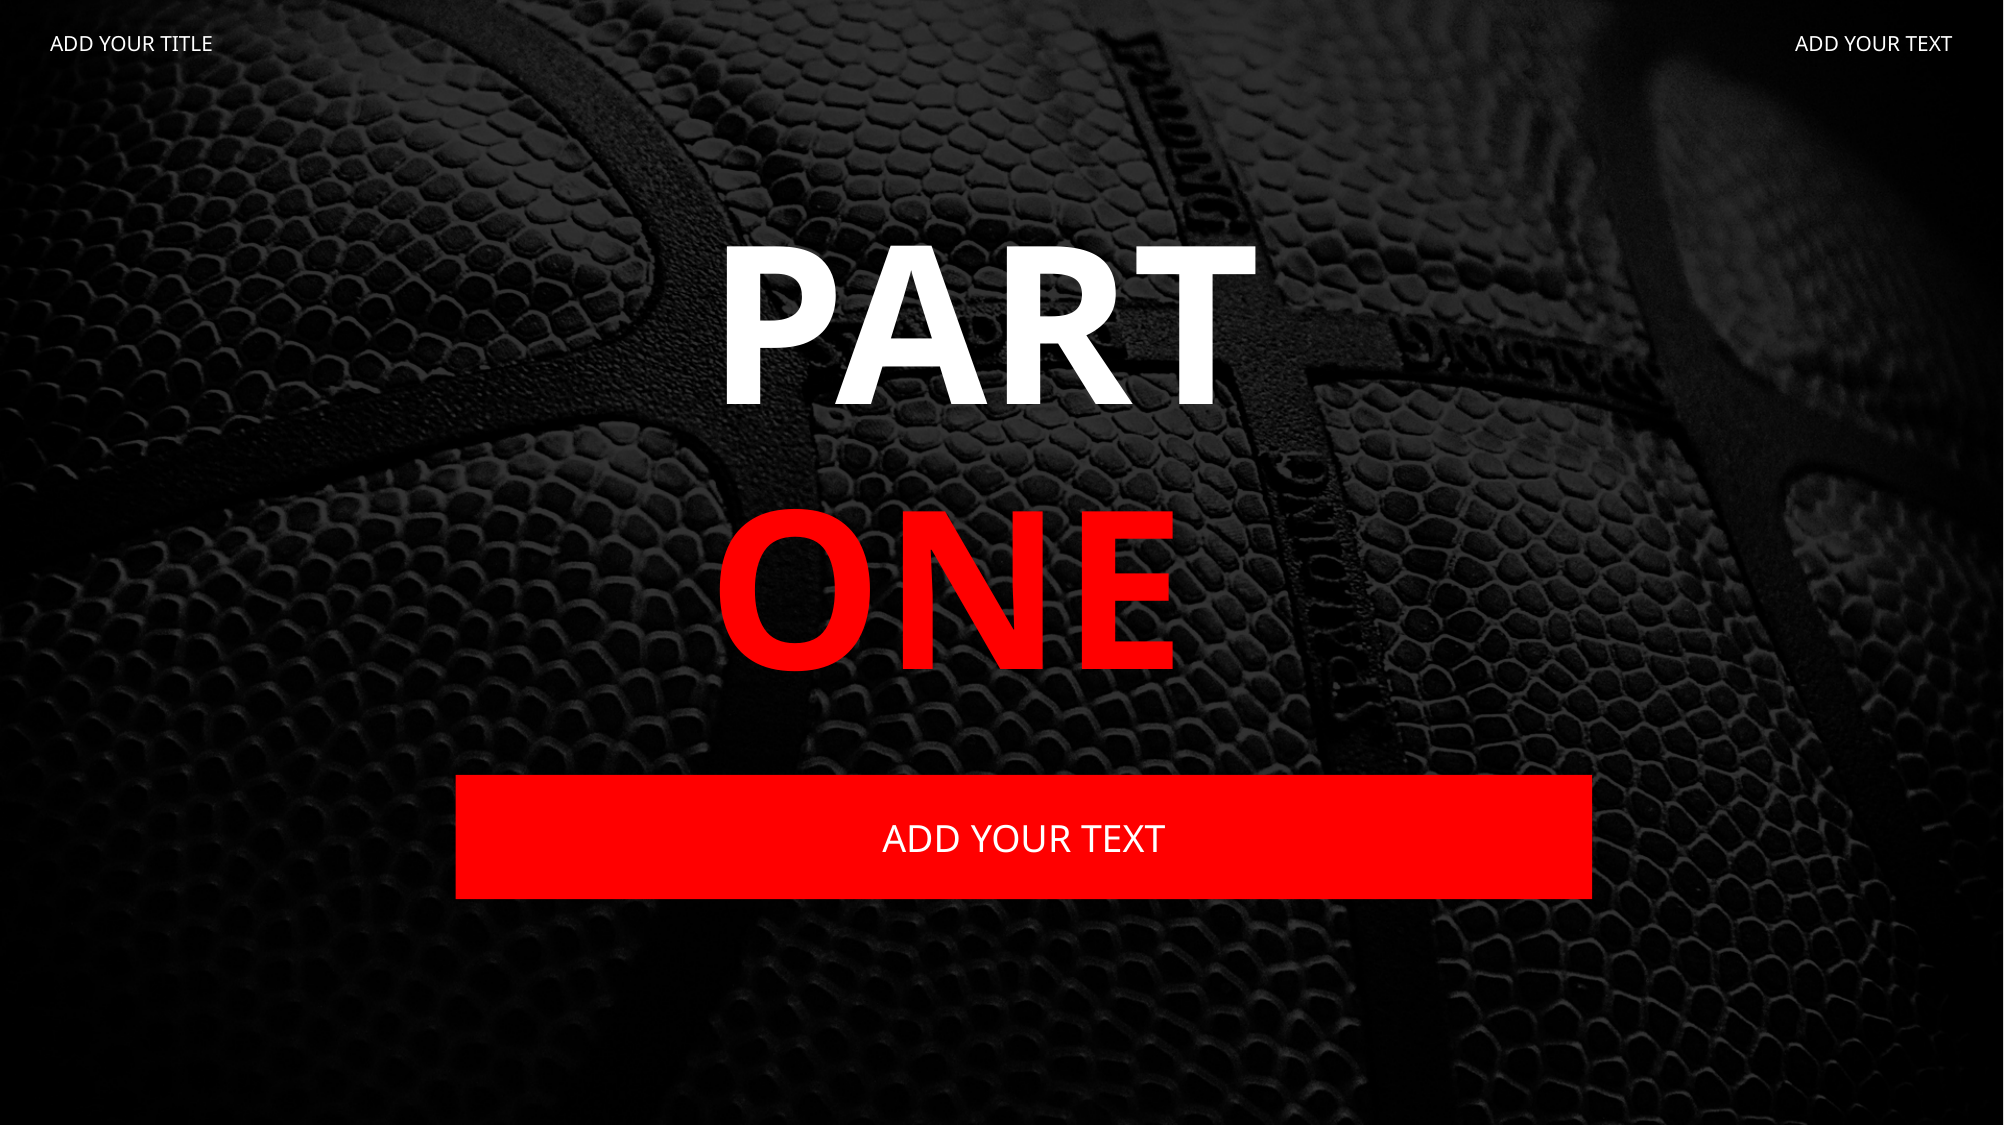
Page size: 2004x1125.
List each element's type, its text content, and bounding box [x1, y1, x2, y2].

text_box ADD YOUR TITLE [35, 23, 228, 64]
text_box ADD YOUR TEXT [455, 774, 1593, 900]
picture [0, 0, 2004, 1125]
text_box ADD YOUR TEXT [1780, 23, 1968, 64]
text_box PART ONE [692, 176, 1355, 722]
